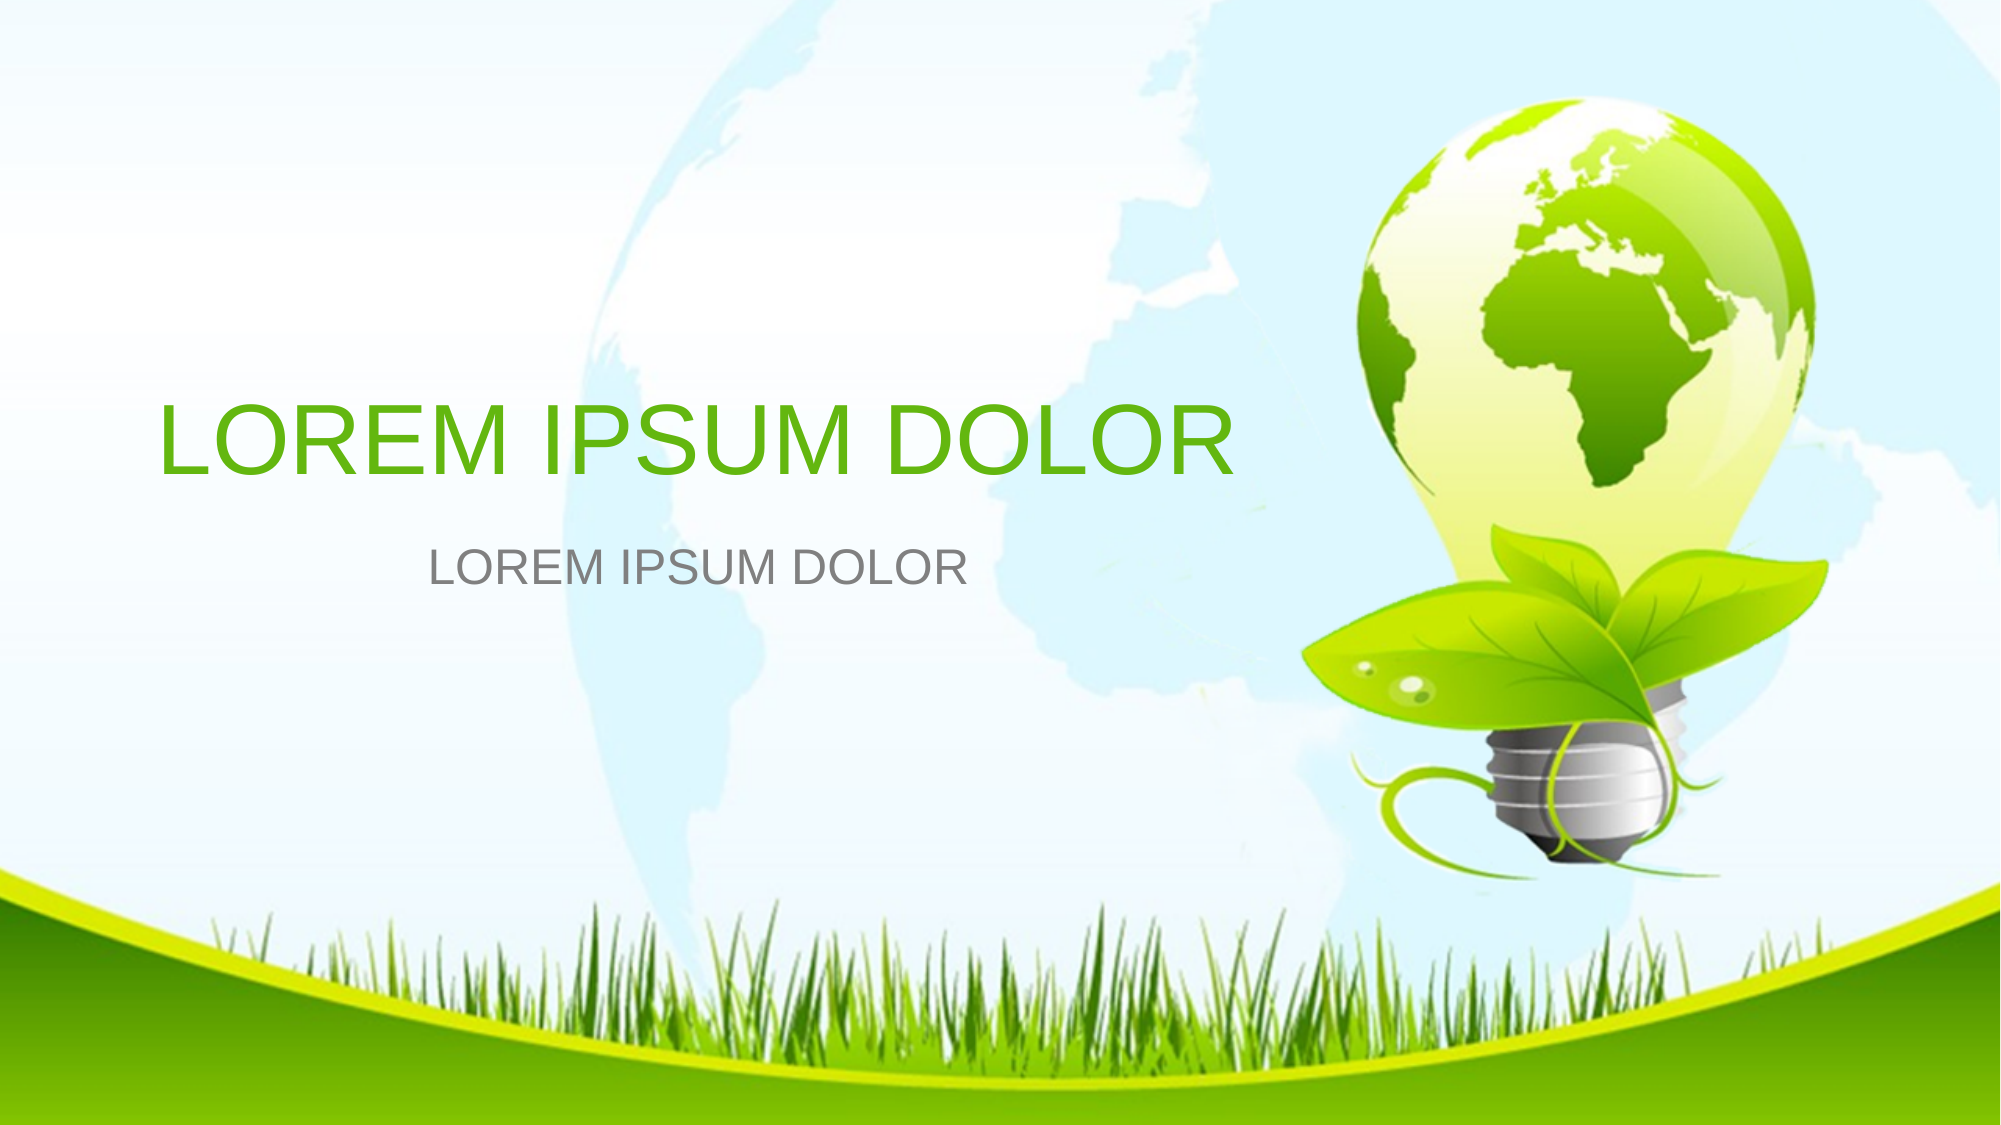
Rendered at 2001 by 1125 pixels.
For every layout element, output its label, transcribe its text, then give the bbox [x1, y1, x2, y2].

title LOREM IPSUM DOLOR [59, 262, 1338, 505]
picture [0, 0, 2001, 1125]
subtitle LOREM IPSUM DOLOR [59, 519, 1338, 617]
